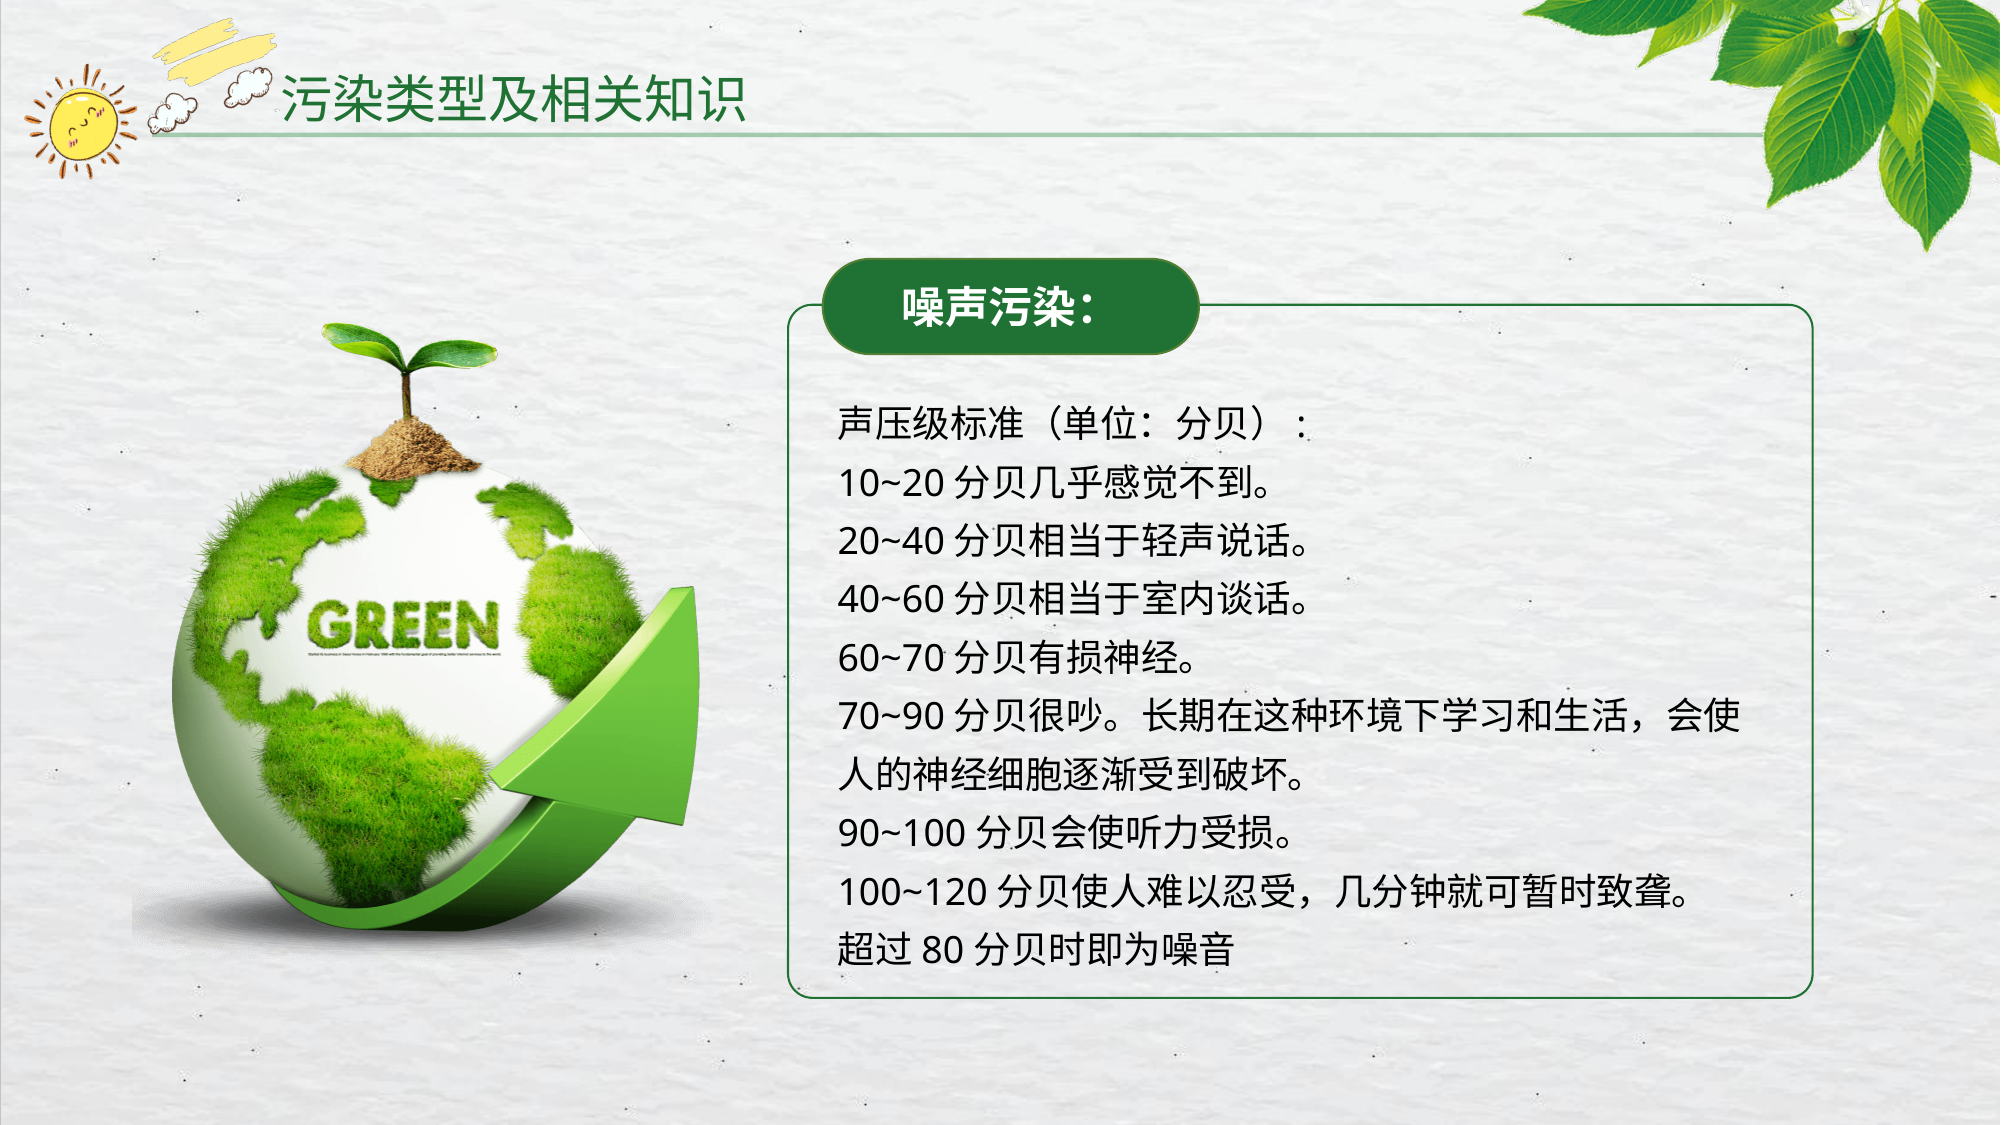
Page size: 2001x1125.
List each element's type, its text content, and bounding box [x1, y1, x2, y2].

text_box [788, 258, 1813, 998]
text_box 污染类型及相关知识 [290, 58, 837, 134]
picture [1496, 0, 2000, 296]
picture [11, 0, 301, 201]
picture [132, 293, 776, 998]
